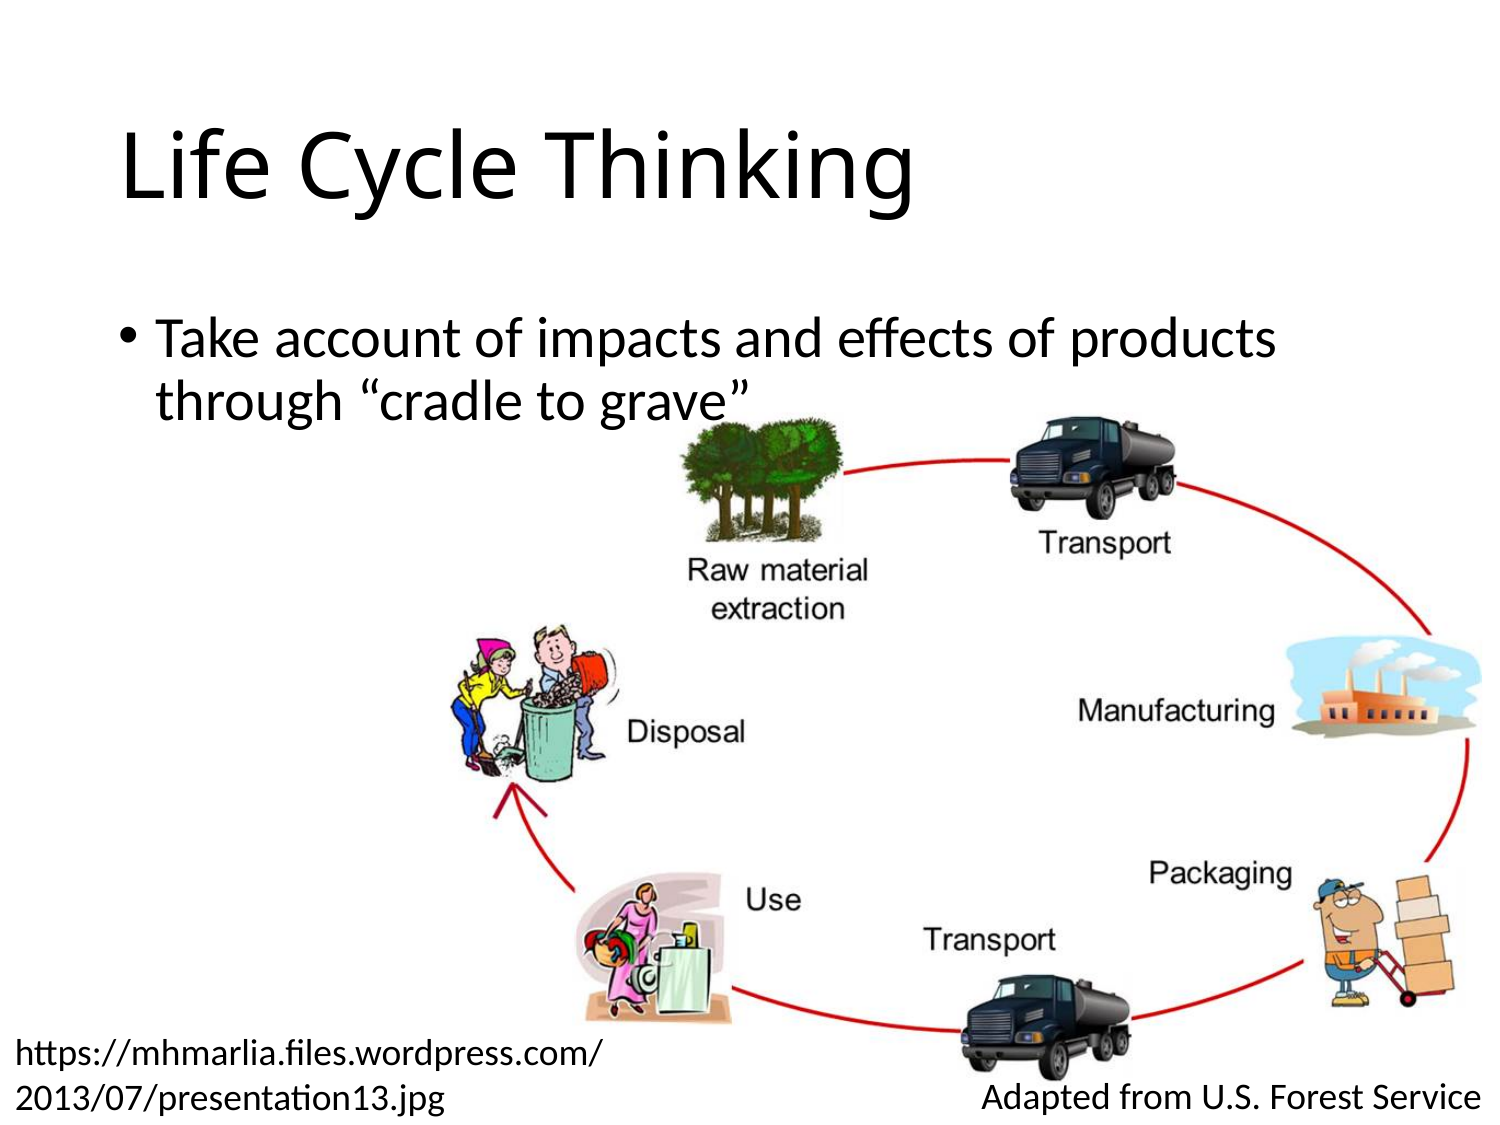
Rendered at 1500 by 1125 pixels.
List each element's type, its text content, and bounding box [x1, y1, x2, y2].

picture [432, 360, 1483, 1112]
text_box https://mhmarlia.files.wordpress.com/2013/07/presentation13.jpg [0, 1020, 750, 1125]
title Life Cycle Thinking [103, 59, 1397, 278]
text_box Adapted from U.S. Forest Service [966, 1064, 1498, 1125]
list Take account of impacts and effects of products through “cradle to grave” [103, 299, 1397, 1014]
